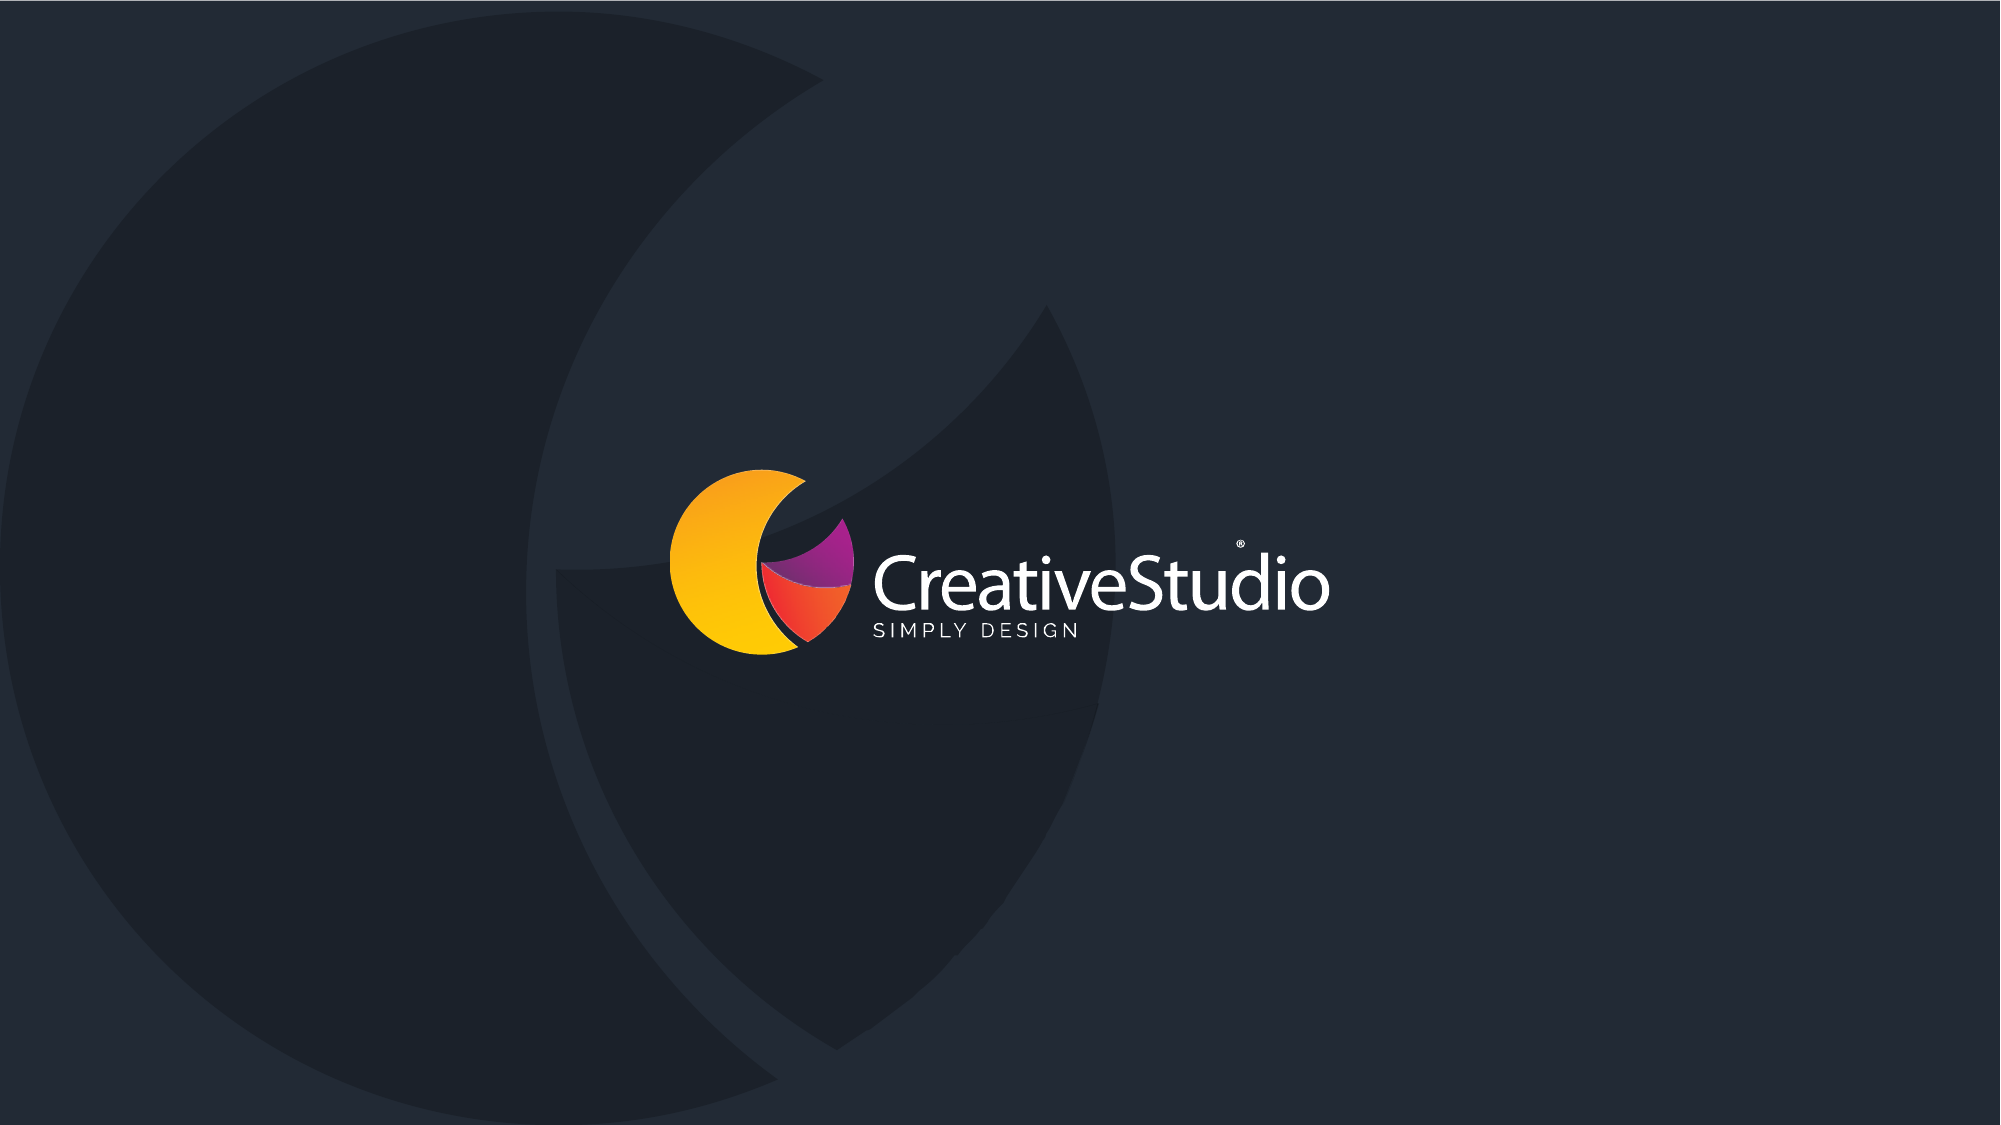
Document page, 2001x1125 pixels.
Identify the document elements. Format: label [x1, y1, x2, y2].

text_box [0, 11, 1119, 1125]
picture [670, 469, 1330, 656]
text_box [0, 0, 2000, 1125]
